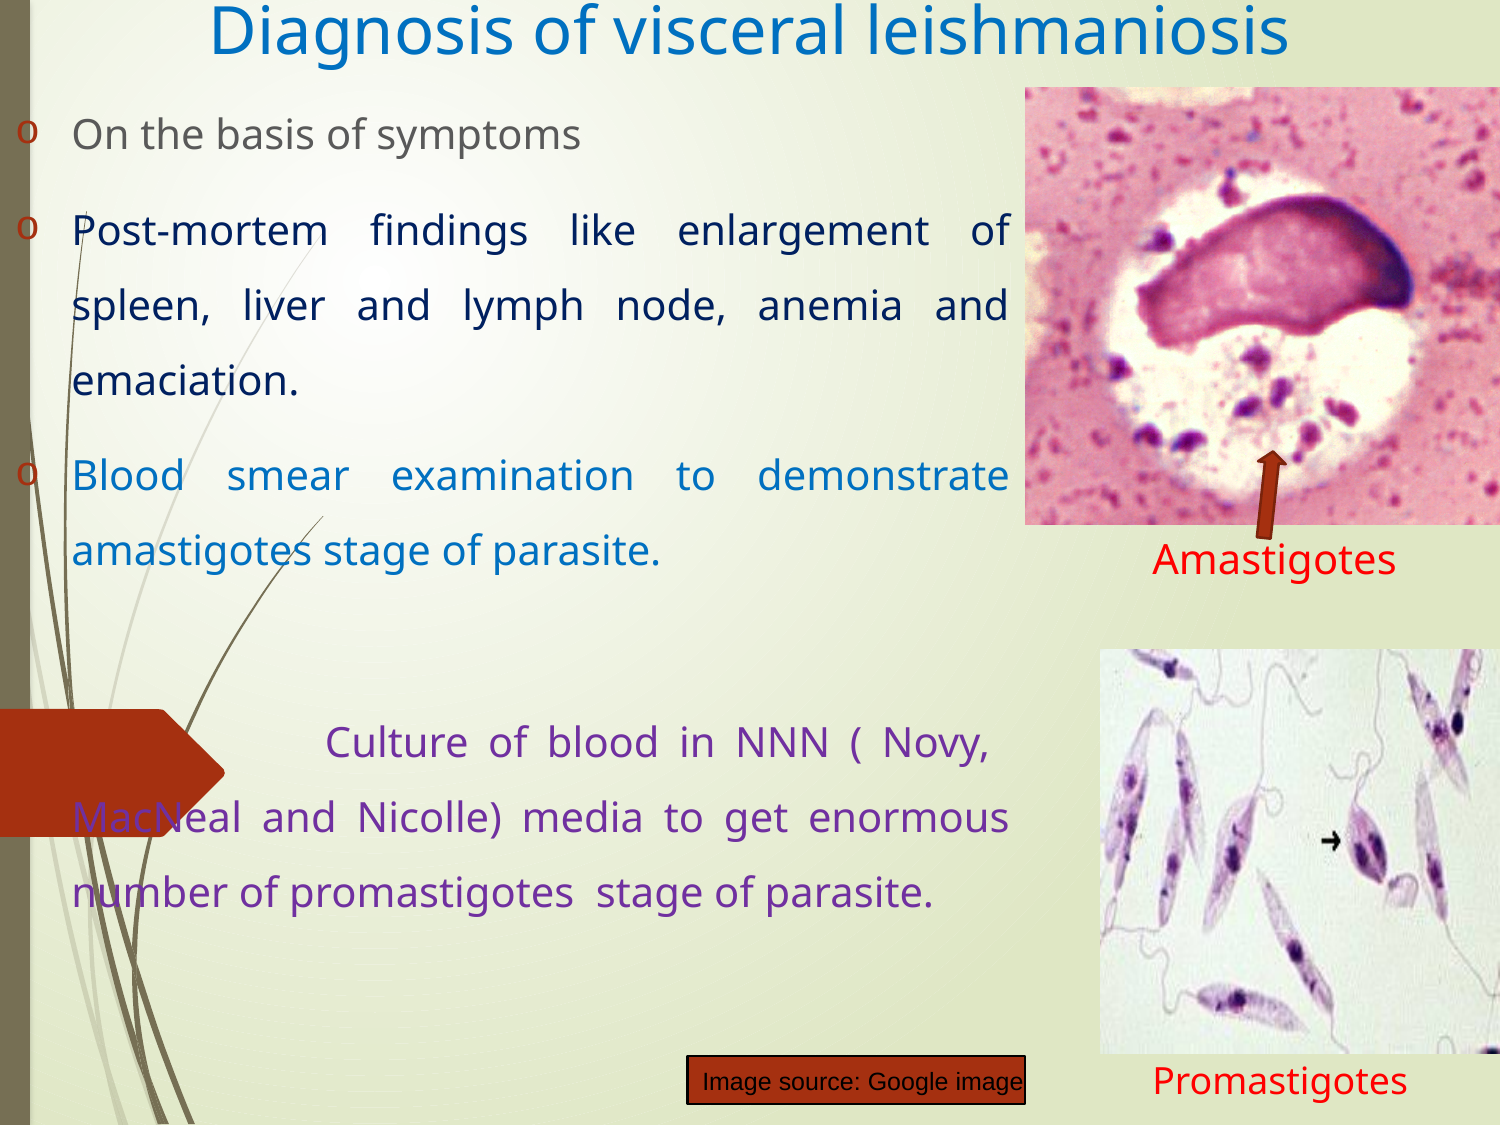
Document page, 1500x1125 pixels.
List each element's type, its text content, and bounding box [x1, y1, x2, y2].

picture [1024, 87, 1500, 526]
text_box Promastigotes [1137, 1062, 1500, 1110]
title Diagnosis of visceral leishmaniosis [0, 0, 1500, 75]
text_box Amastigotes [1137, 533, 1500, 590]
text_box Image source: Google image [687, 1056, 1025, 1105]
text_box [1255, 534, 1273, 540]
picture [1099, 649, 1500, 1054]
subtitle On the basis of symptoms Post-mortem findings like enlargement of spleen, liver and lymph node, anemia and emaciation. Blood smear examination to demonstrate amastigotes stage of parasite. Culture of blood in NNN ( Novy, MacNeal and Nicolle) media to get enormous number of promastigotes stage of parasite. [0, 75, 1025, 1125]
